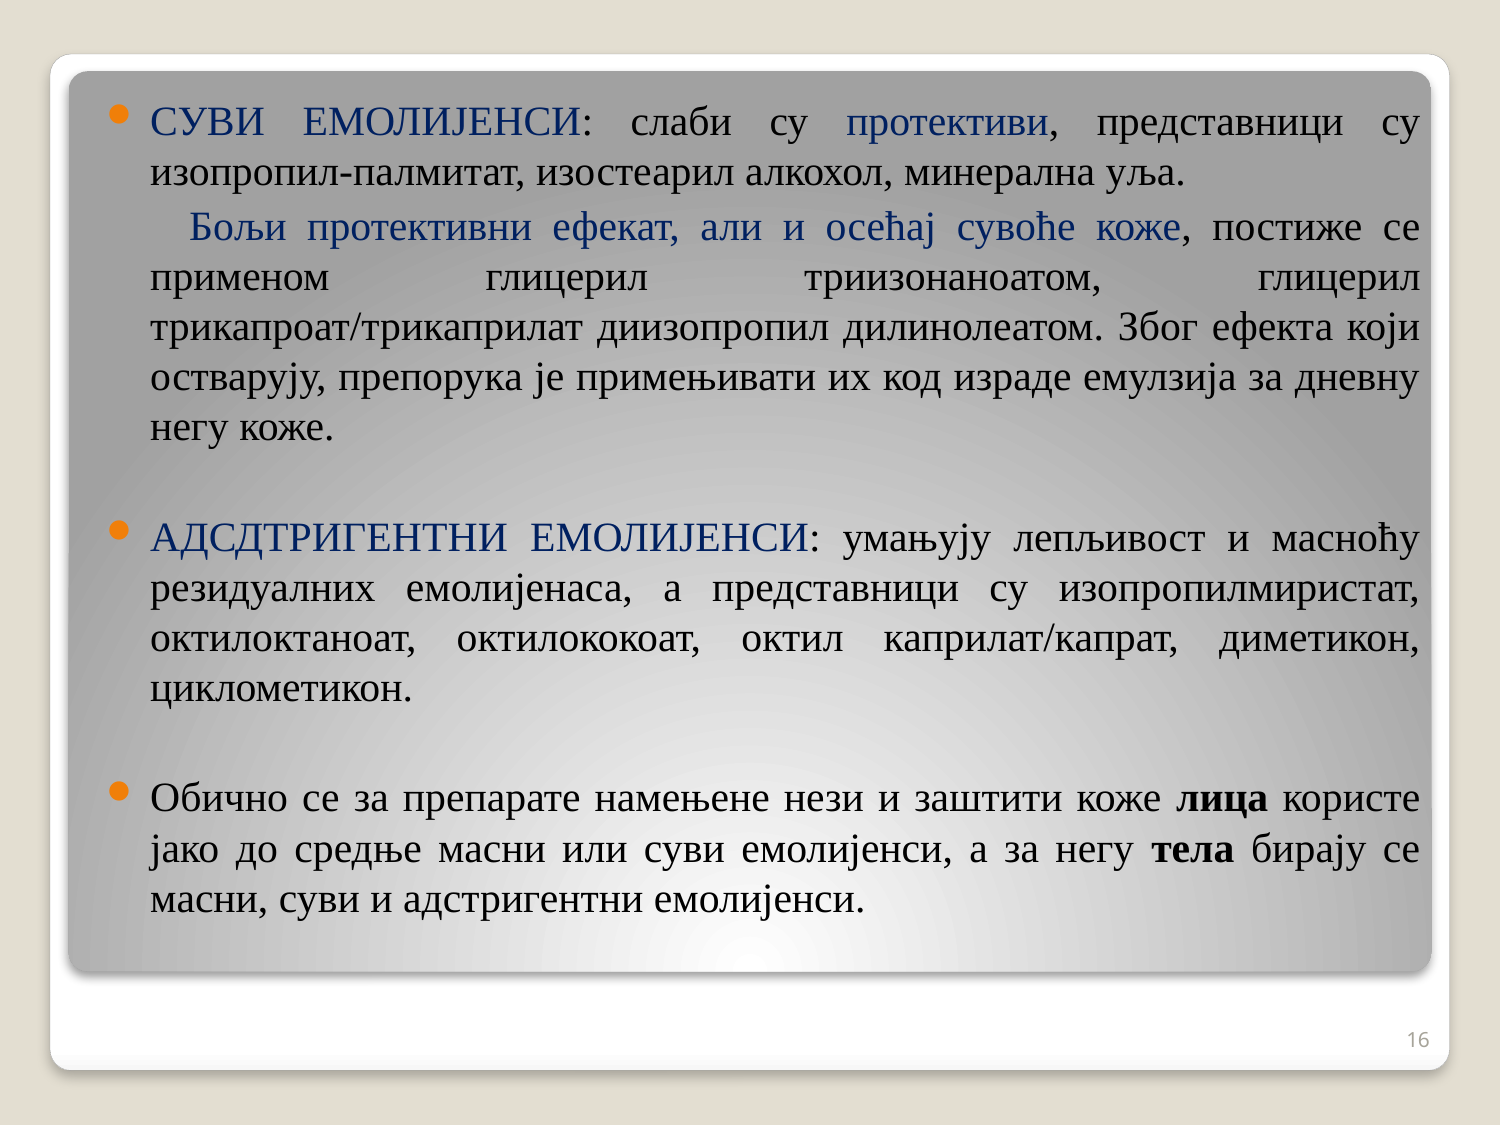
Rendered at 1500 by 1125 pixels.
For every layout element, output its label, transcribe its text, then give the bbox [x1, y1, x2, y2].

list СУВИ ЕМОЛИЈЕНСИ: слаби су протективи, представници су изопропил-палмитат, изостеарил алкохол, минерална уља. Бољи протективни ефекат, али и осећај сувоће коже, постиже се применом глицерил триизонаноатом, глицерил трикапроат/трикаприлат диизопропил дилинолеатом. Због ефекта који остварују, препорука је примењивати их код израде емулзија за дневну негу коже. АДСДТРИГЕНТНИ ЕМОЛИЈЕНСИ: умањују лепљивост и масноћу резидуалних емолијенаса, а представници су изопропилмиристат, октилоктаноат, октилококоат, октил каприлат/капрат, диметикон, циклометикон. Обично се за препарате намењене нези и заштити коже лица користе јако до средње масни или суви емолијенси, а за негу тела бирају се масни, суви и адстригентни емолијенси. [76, 78, 1436, 1047]
slide_number 16 [1369, 1002, 1445, 1063]
